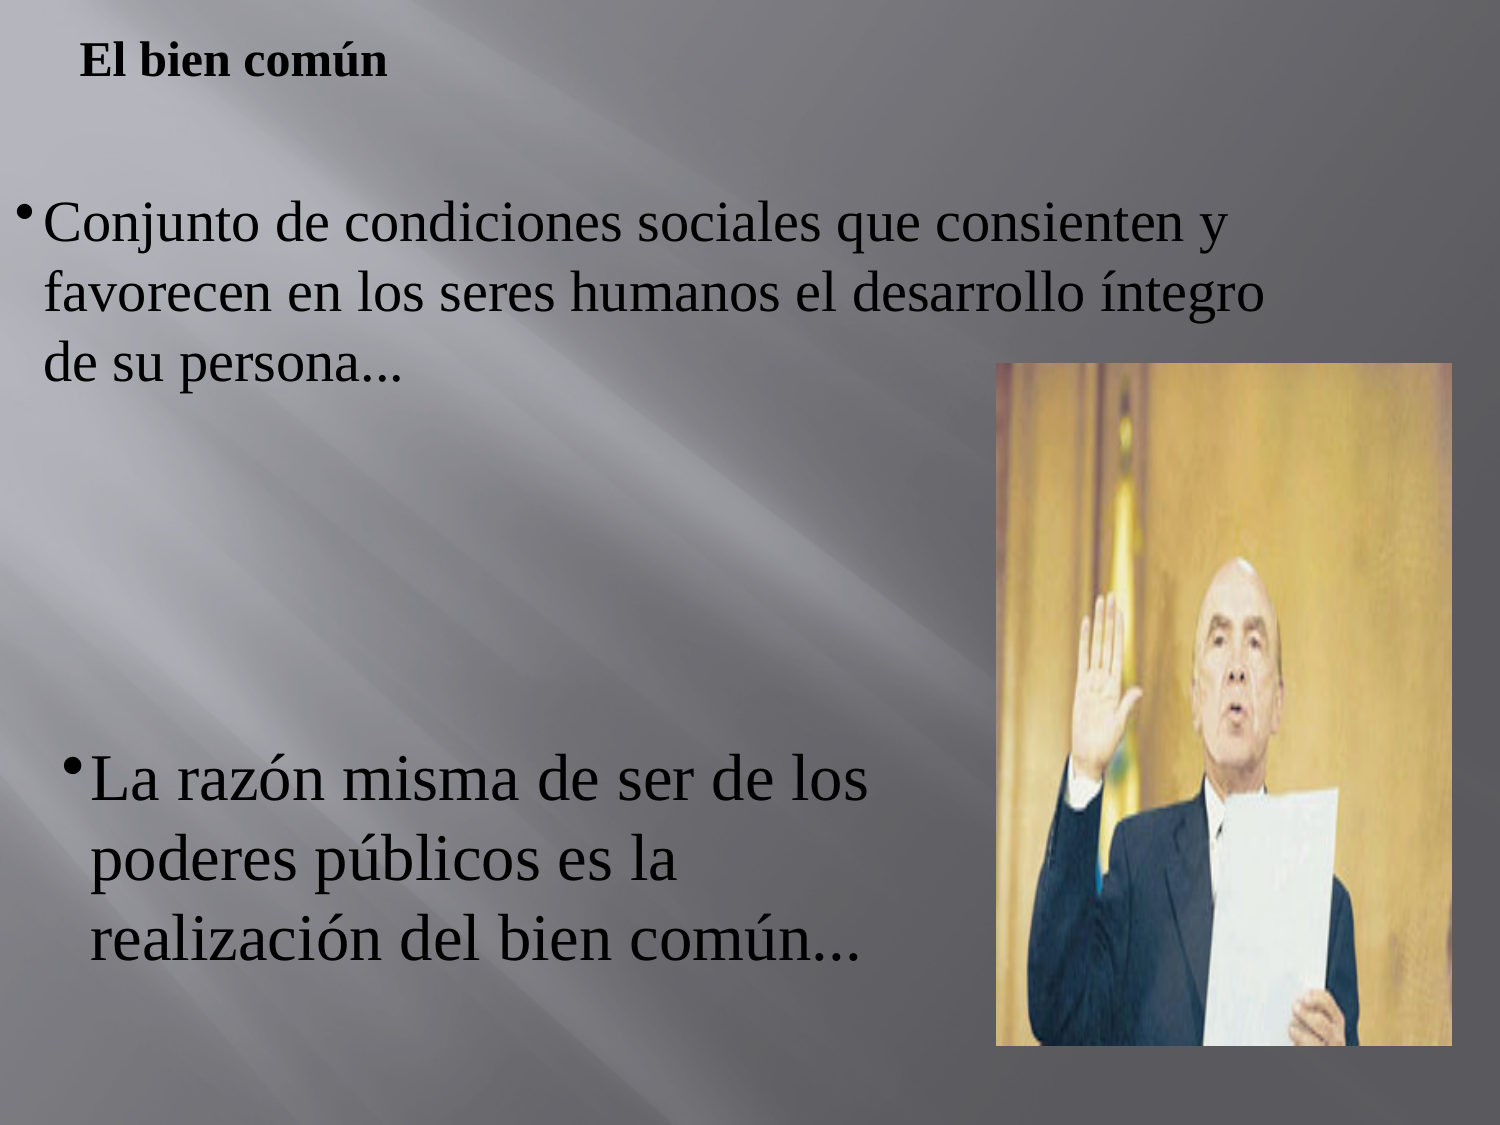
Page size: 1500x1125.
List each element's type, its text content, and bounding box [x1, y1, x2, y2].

picture [995, 362, 1452, 1046]
text_box Conjunto de condiciones sociales que consienten y favorecen en los seres humanos el desarrollo íntegro de su persona... [0, 175, 1300, 401]
text_box El bien común [64, 18, 1175, 94]
text_box La razón misma de ser de los poderes públicos es la realización del bien común... [46, 726, 992, 982]
